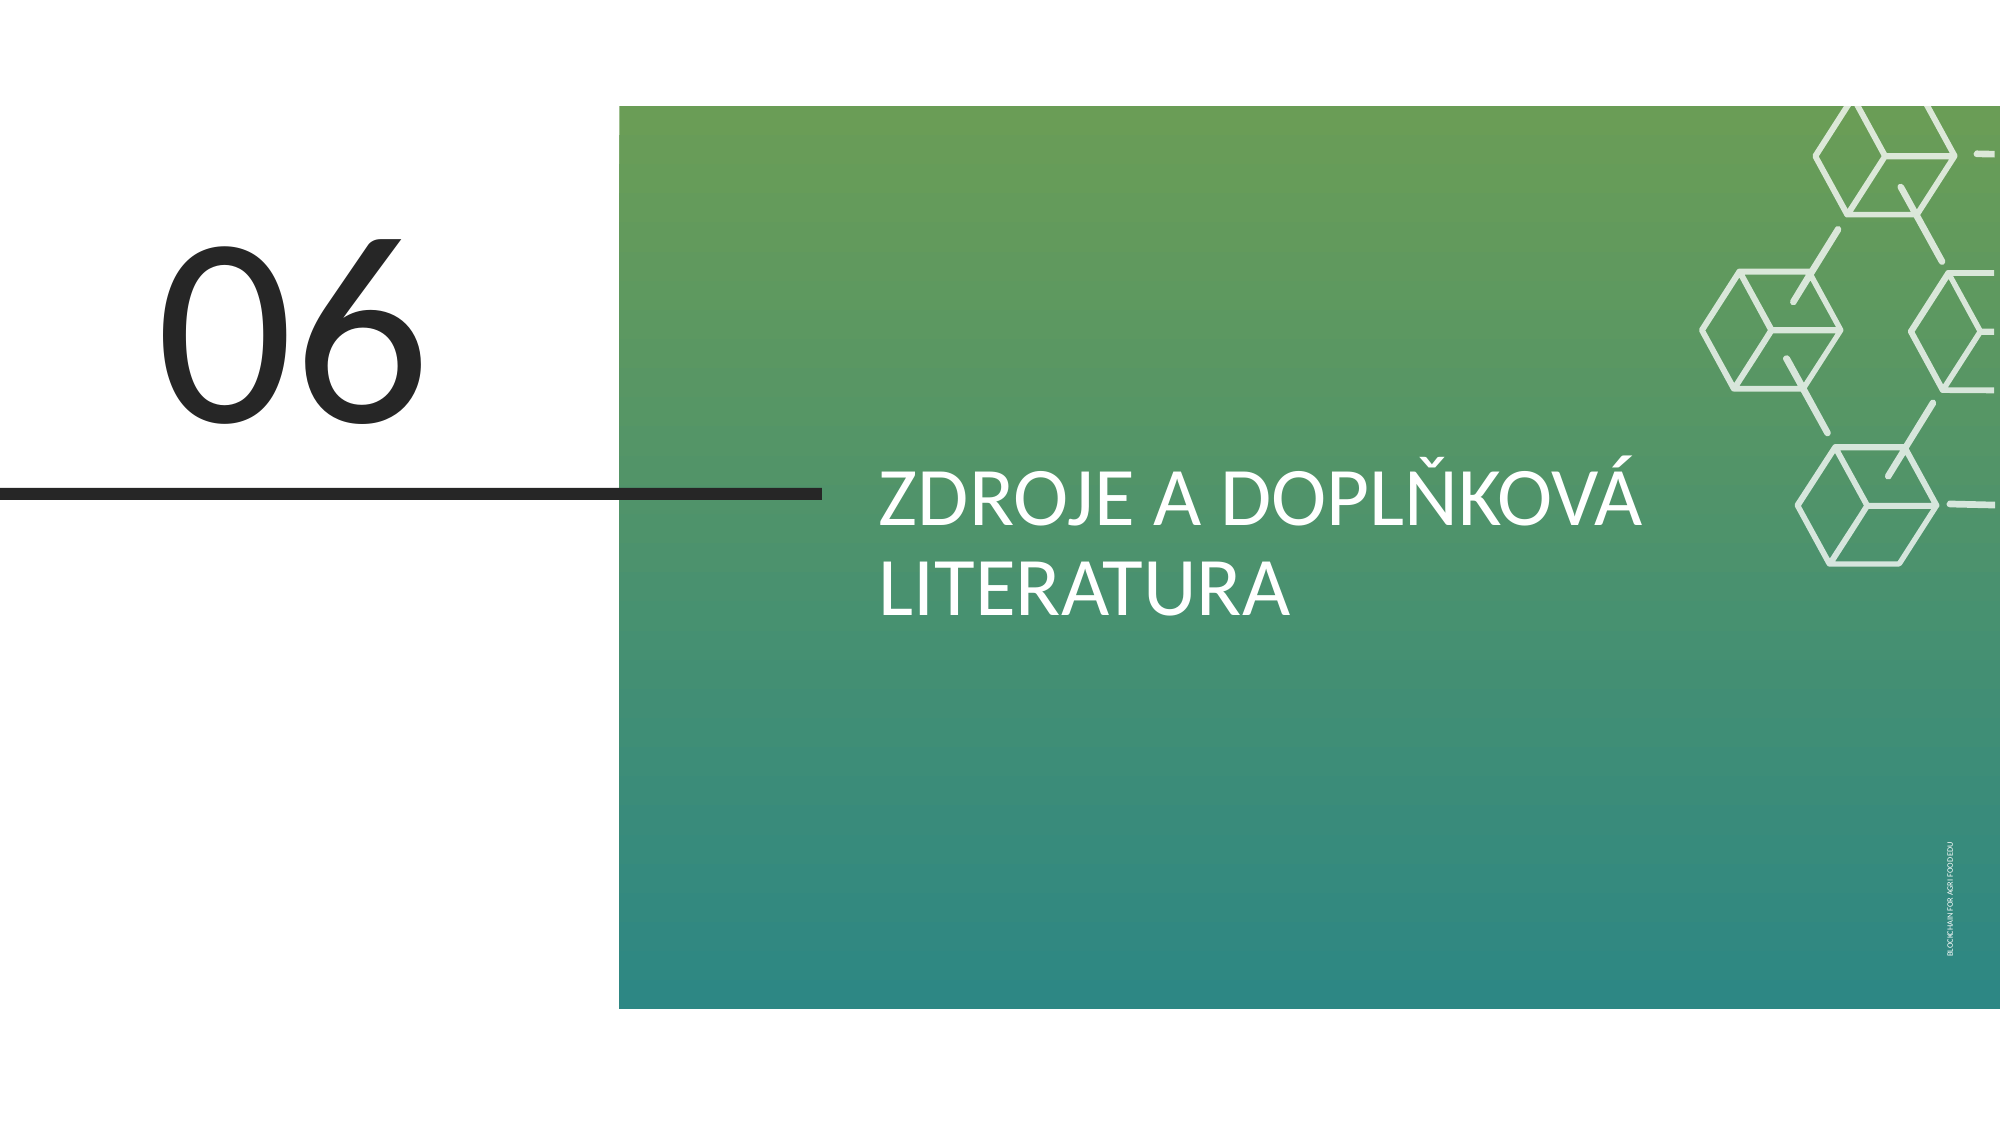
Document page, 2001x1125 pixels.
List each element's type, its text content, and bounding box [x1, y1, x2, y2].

list ZDROJE A DOPLŇKOVÁ LITERATURA [864, 446, 1709, 899]
list 06 [141, 180, 481, 277]
